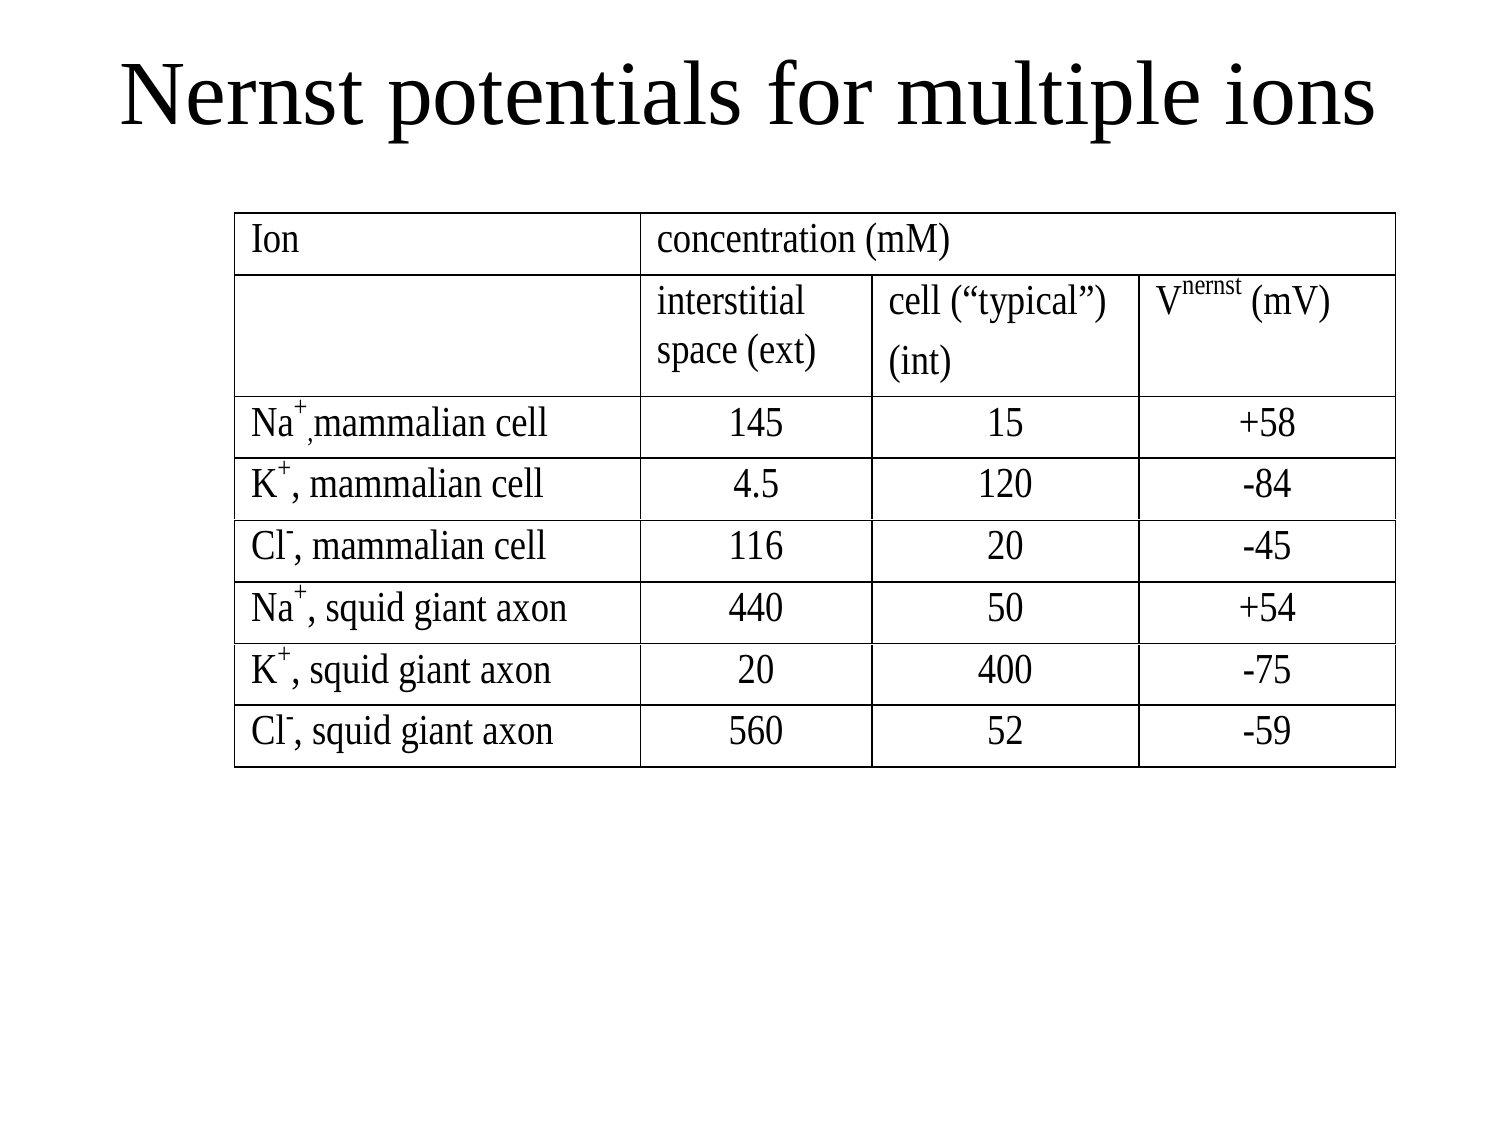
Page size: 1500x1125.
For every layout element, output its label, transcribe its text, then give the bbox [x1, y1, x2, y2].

picture [24, 212, 1488, 829]
title Nernst potentials for multiple ions [75, 24, 1425, 150]
